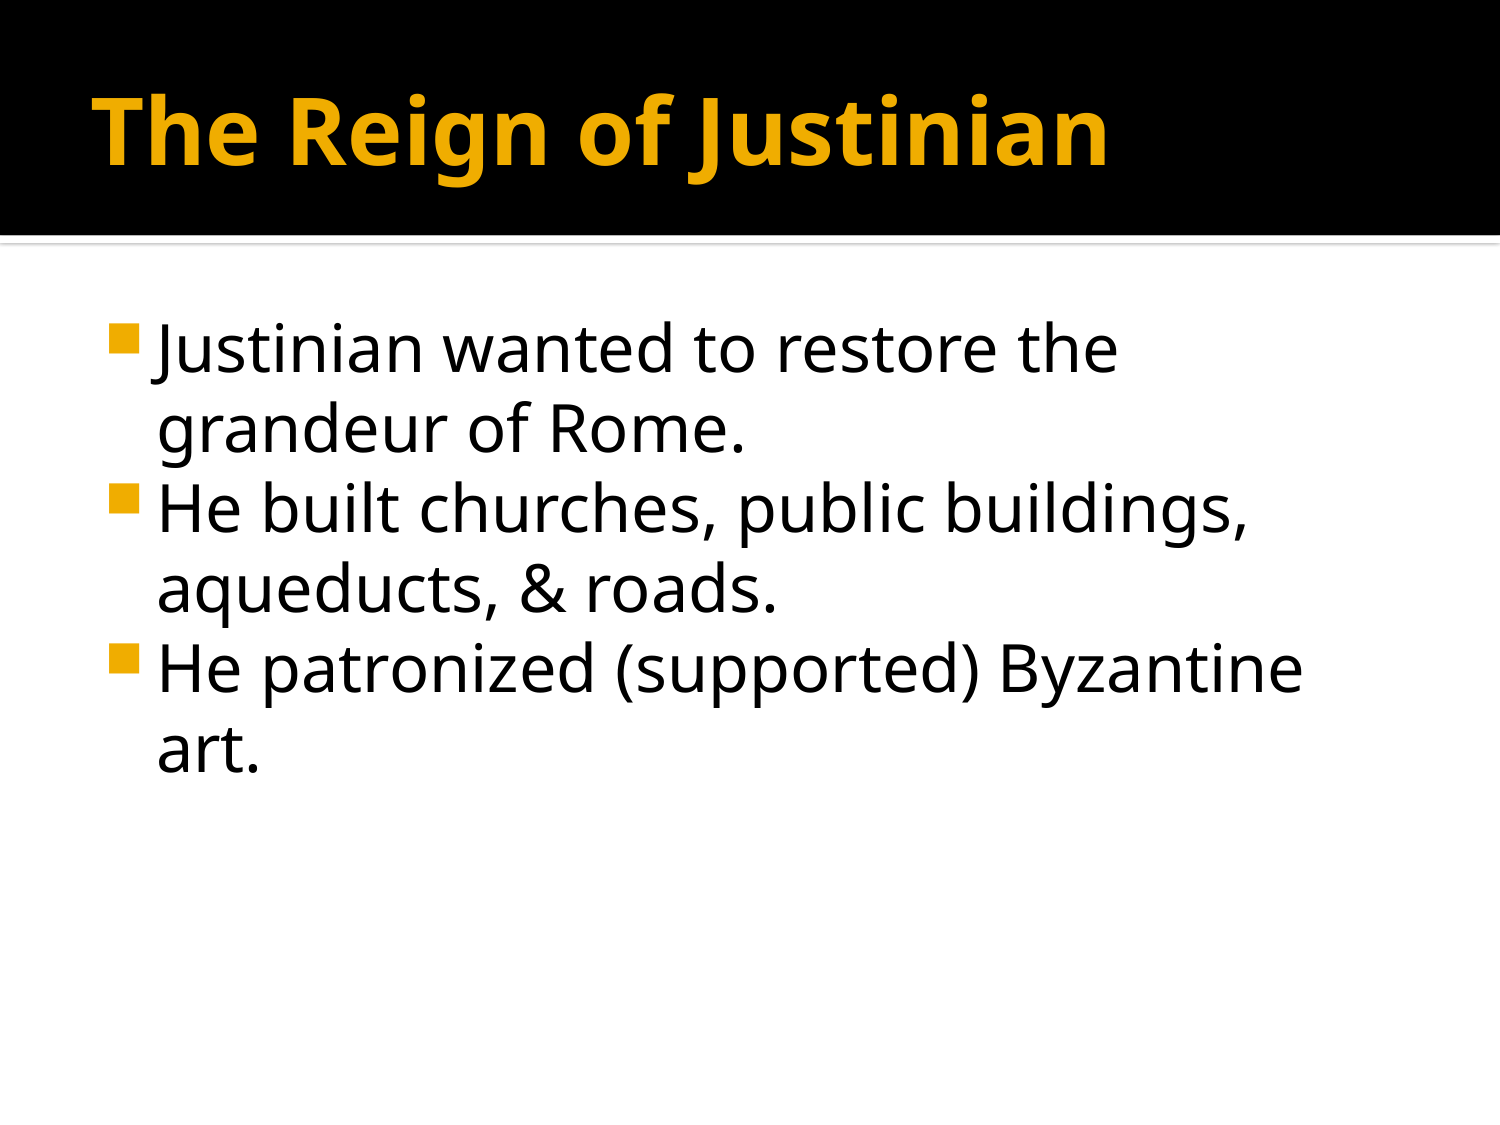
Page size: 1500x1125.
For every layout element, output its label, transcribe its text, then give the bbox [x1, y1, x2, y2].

title The Reign of Justinian [75, 25, 1425, 231]
list Justinian wanted to restore the grandeur of Rome. He built churches, public buildings, aqueducts, & roads. He patronized (supported) Byzantine art. [75, 291, 1425, 1050]
